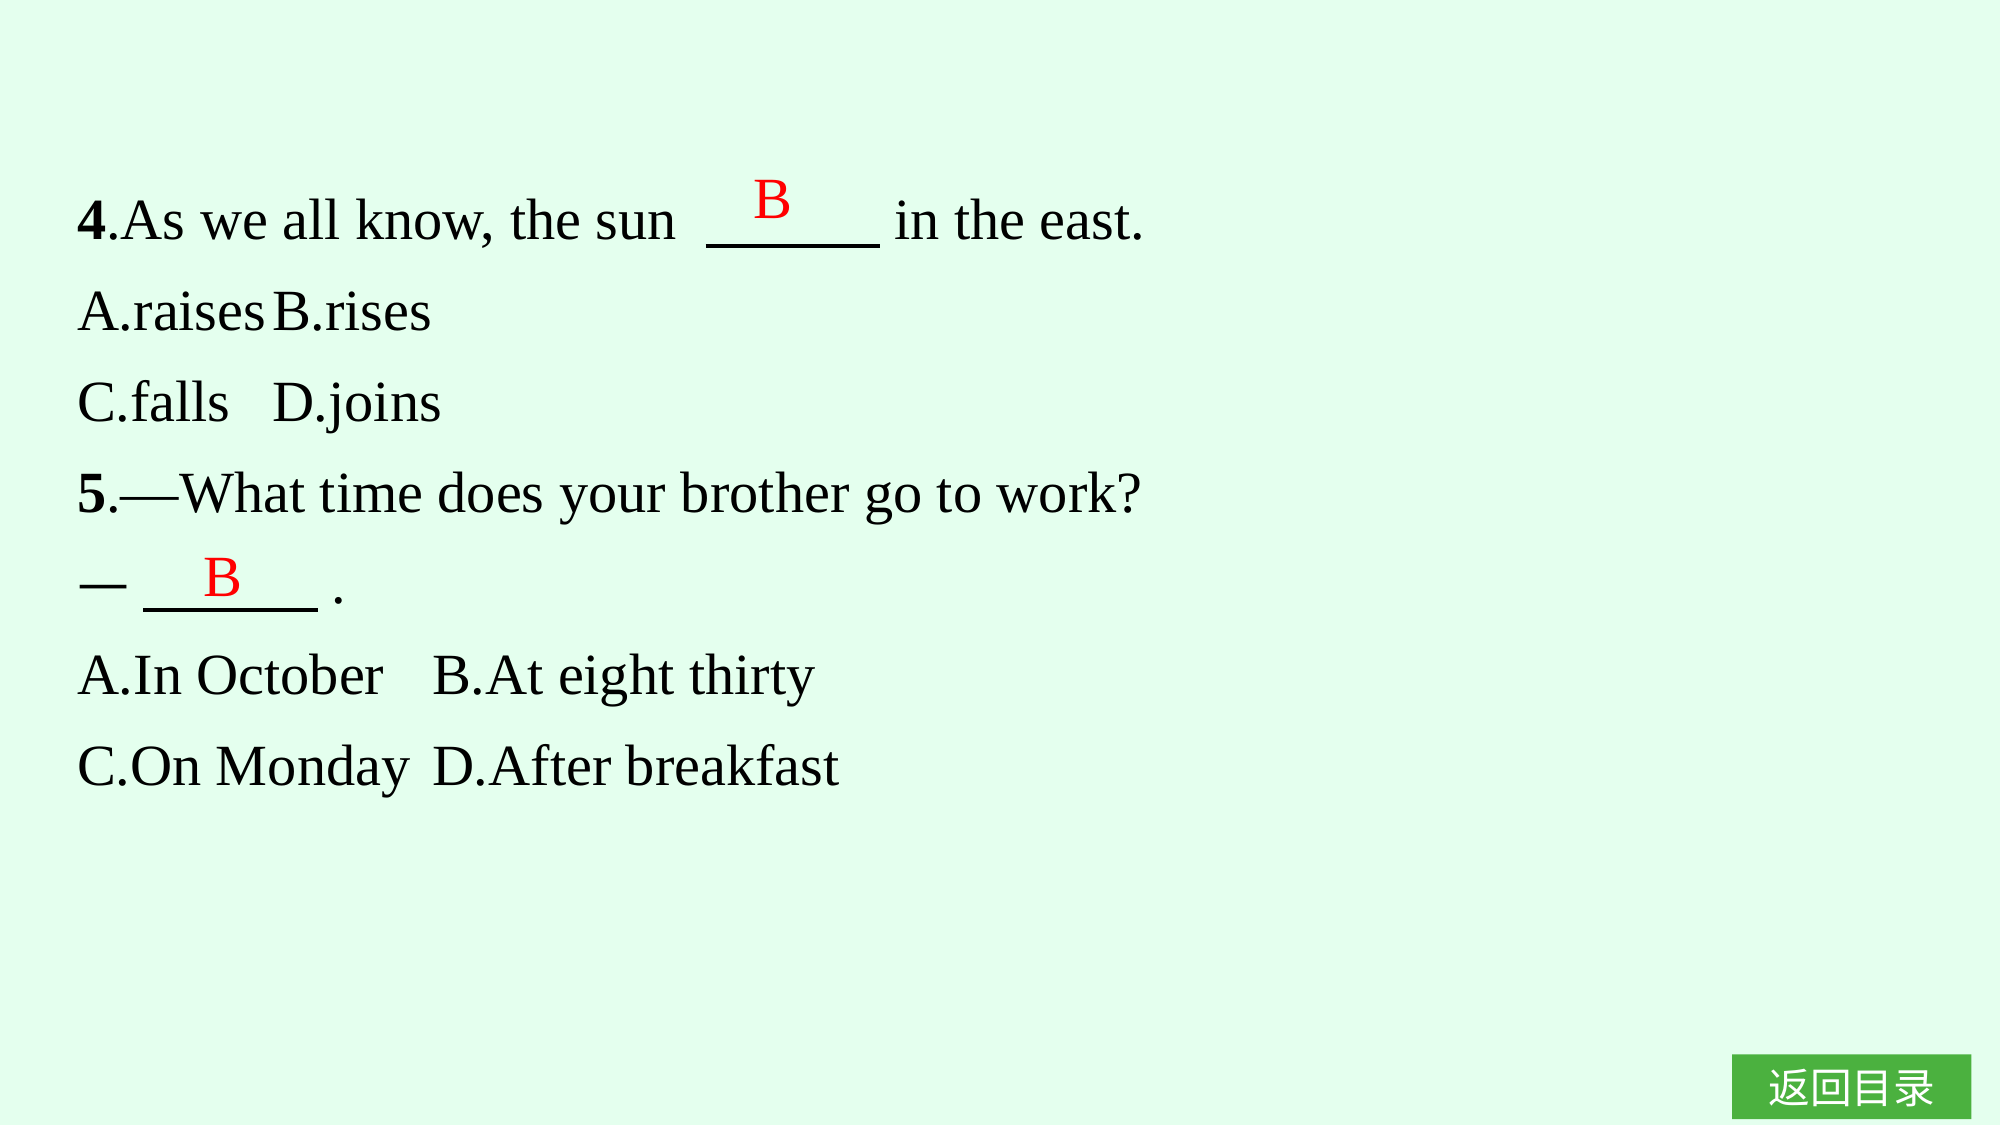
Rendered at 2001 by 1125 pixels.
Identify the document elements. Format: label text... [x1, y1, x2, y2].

text_box B [189, 530, 258, 616]
text_box B [738, 153, 807, 238]
text_box 4.As we all know, the sun in the east. A.raises B.rises C.falls D.joins 5.—What time does your brother go to work? — . A.In October B.At eight thirty C.On Monday D.After breakfast [62, 153, 1938, 805]
